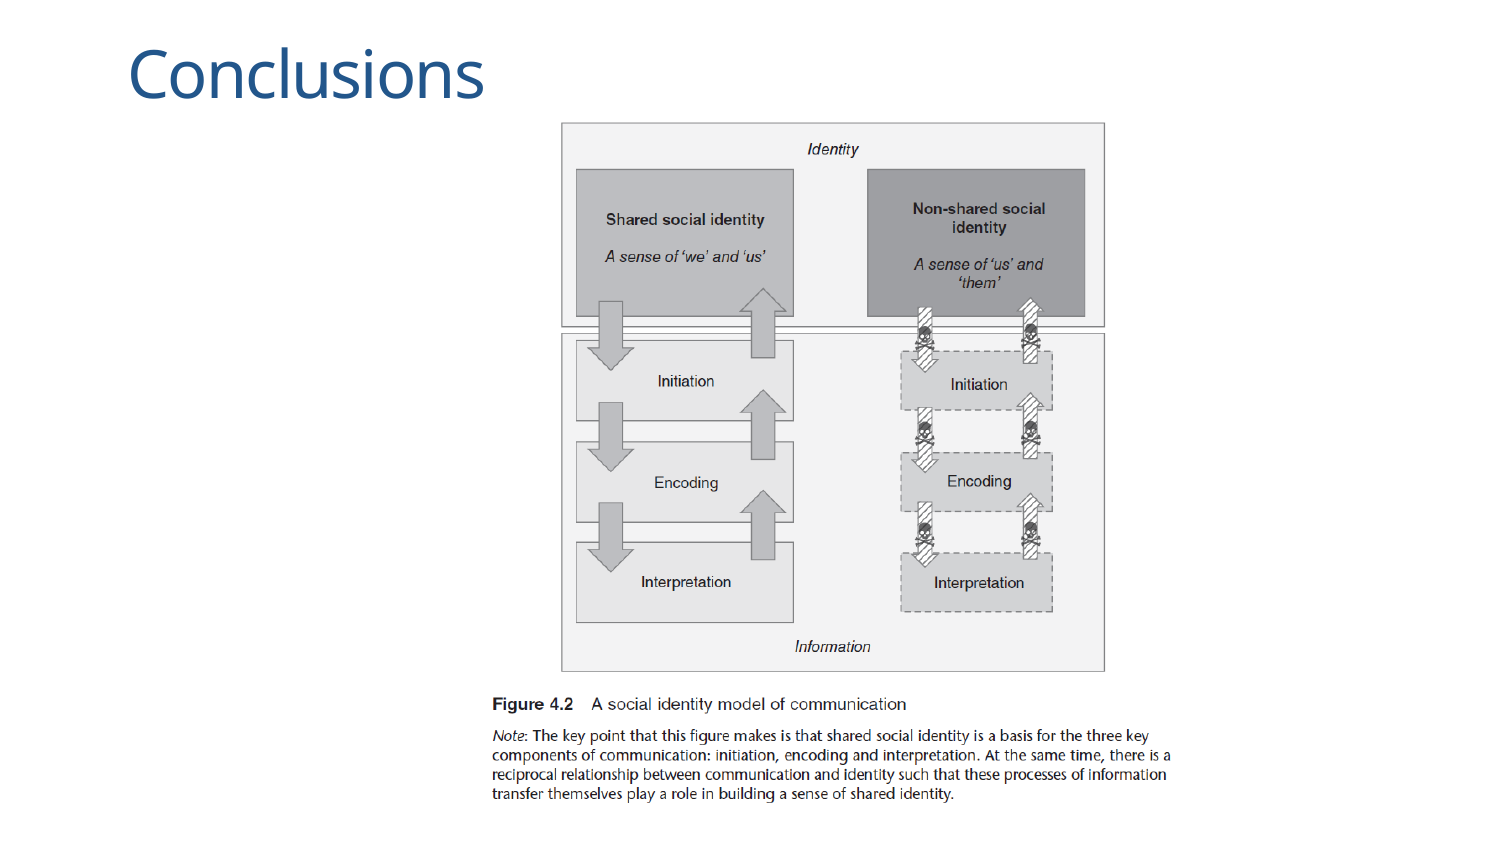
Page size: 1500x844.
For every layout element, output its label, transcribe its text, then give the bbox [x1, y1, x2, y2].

picture [456, 102, 1247, 808]
text_box Conclusions [112, 36, 1388, 123]
